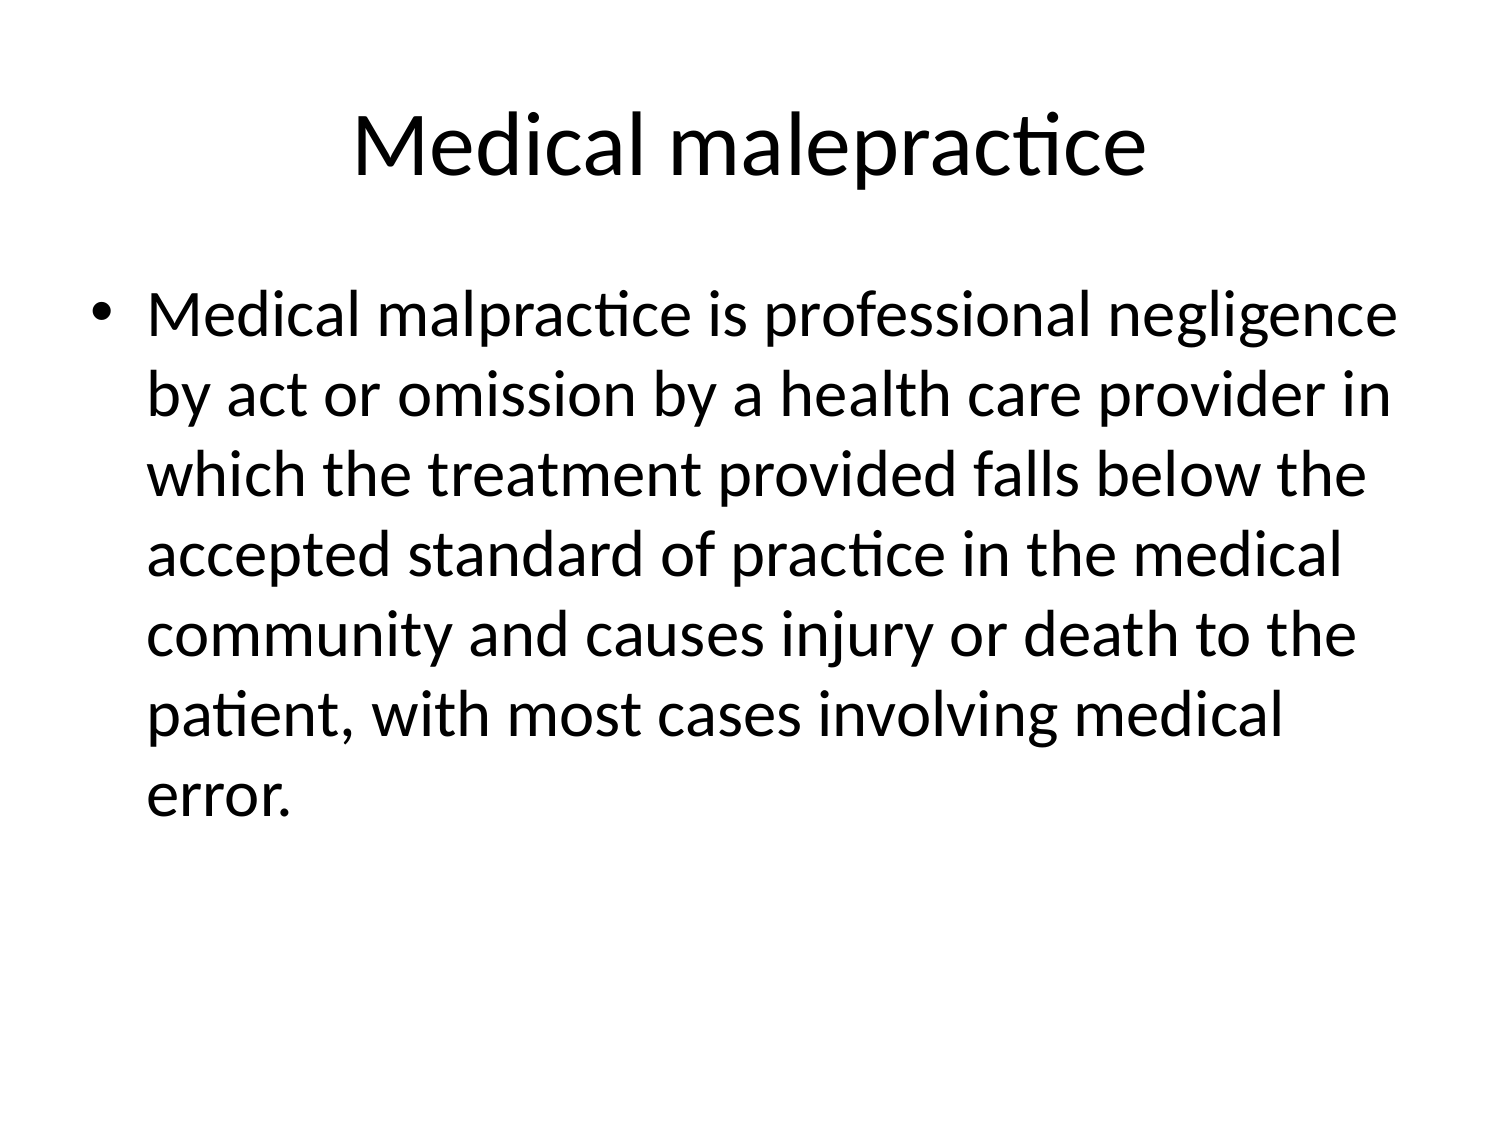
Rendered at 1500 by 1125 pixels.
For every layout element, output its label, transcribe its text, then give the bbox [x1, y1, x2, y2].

list Medical malpractice is professional negligence by act or omission by a health care provider in which the treatment provided falls below the accepted standard of practice in the medical community and causes injury or death to the patient, with most cases involving medical error. [75, 262, 1425, 1005]
title Medical malepractice [75, 45, 1425, 233]
